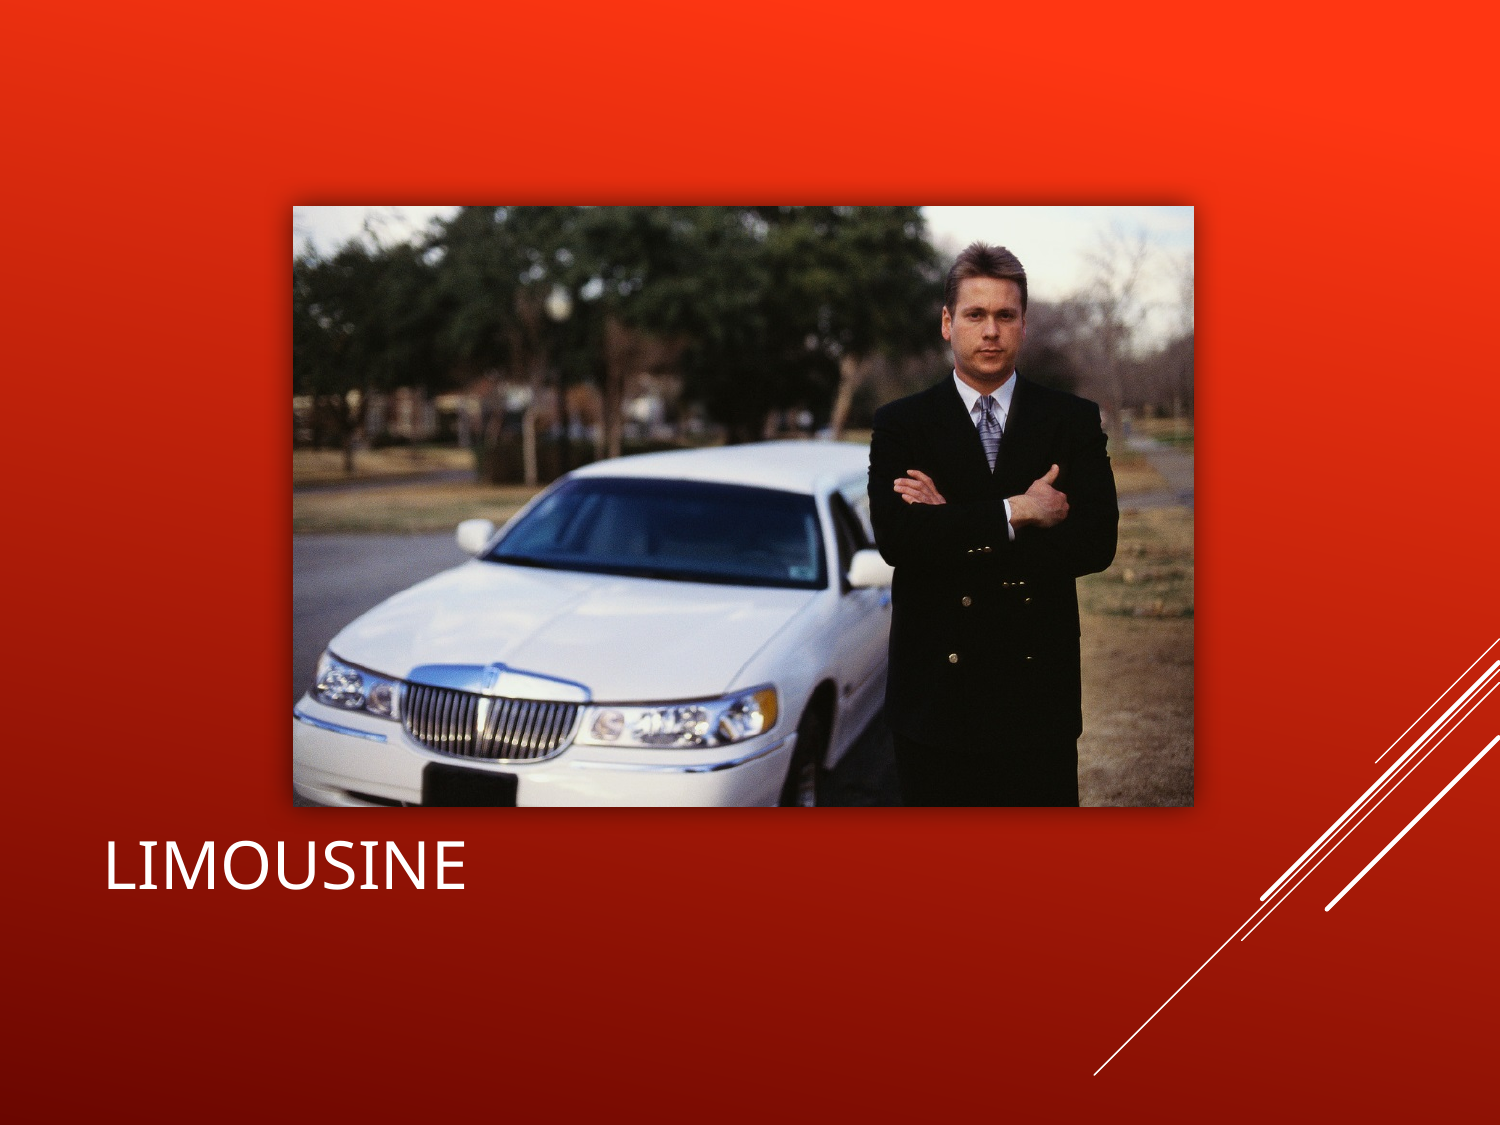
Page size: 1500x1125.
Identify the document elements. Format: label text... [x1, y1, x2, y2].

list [292, 206, 1194, 807]
title Limousine [87, 737, 1163, 988]
